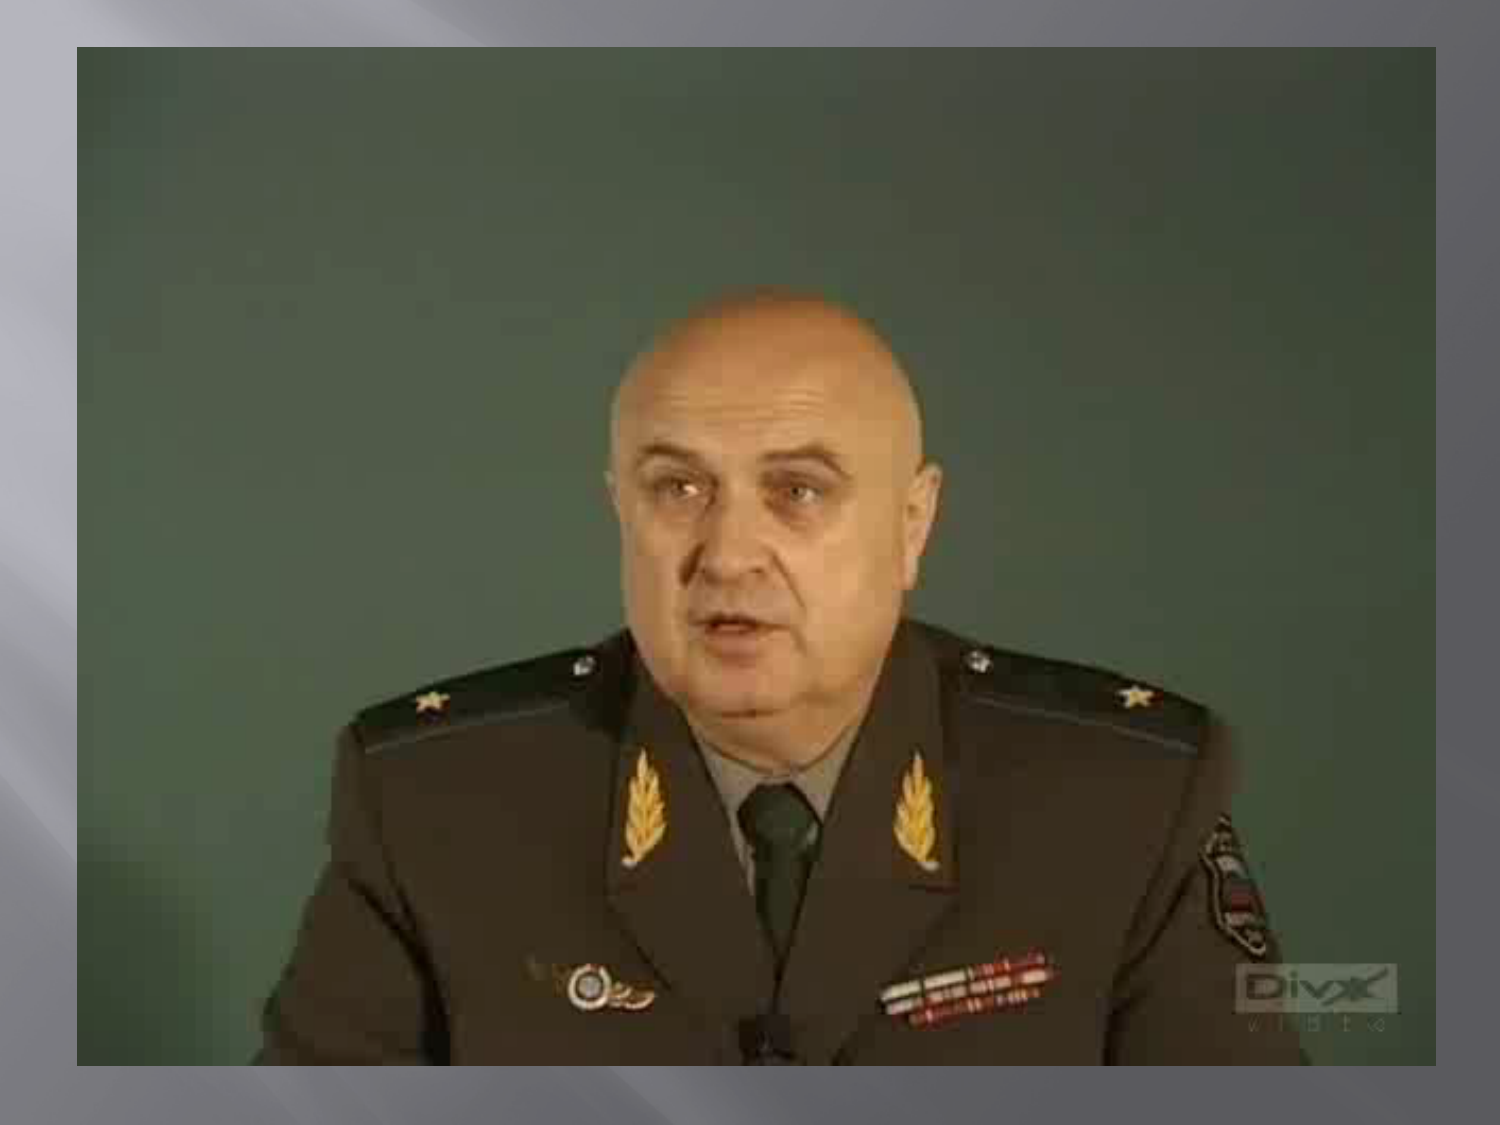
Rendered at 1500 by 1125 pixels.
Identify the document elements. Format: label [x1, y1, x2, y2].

list [76, 46, 1437, 1067]
